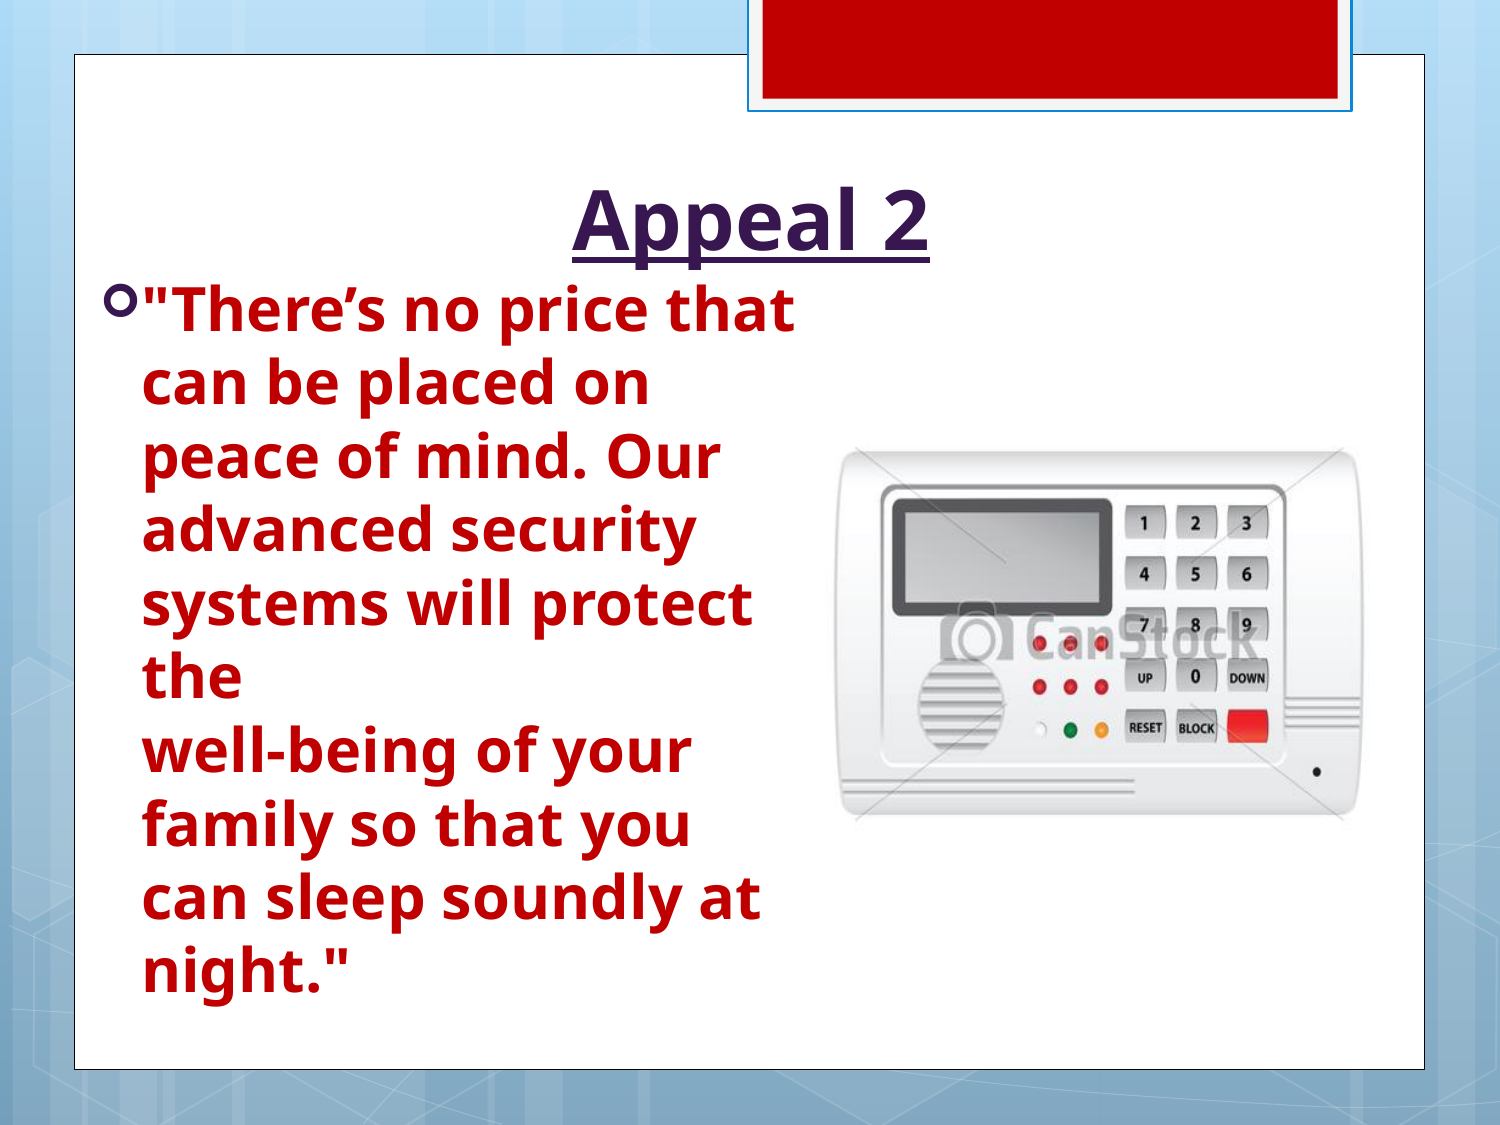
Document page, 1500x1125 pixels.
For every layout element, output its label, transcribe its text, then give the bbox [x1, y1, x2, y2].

title Appeal 2 [174, 87, 1328, 275]
picture [824, 412, 1374, 834]
list "There’s no price that can be placed on peace of mind. Our advanced security systems will protect the well-being of your family so that you can sleep soundly at night." [75, 262, 825, 1025]
